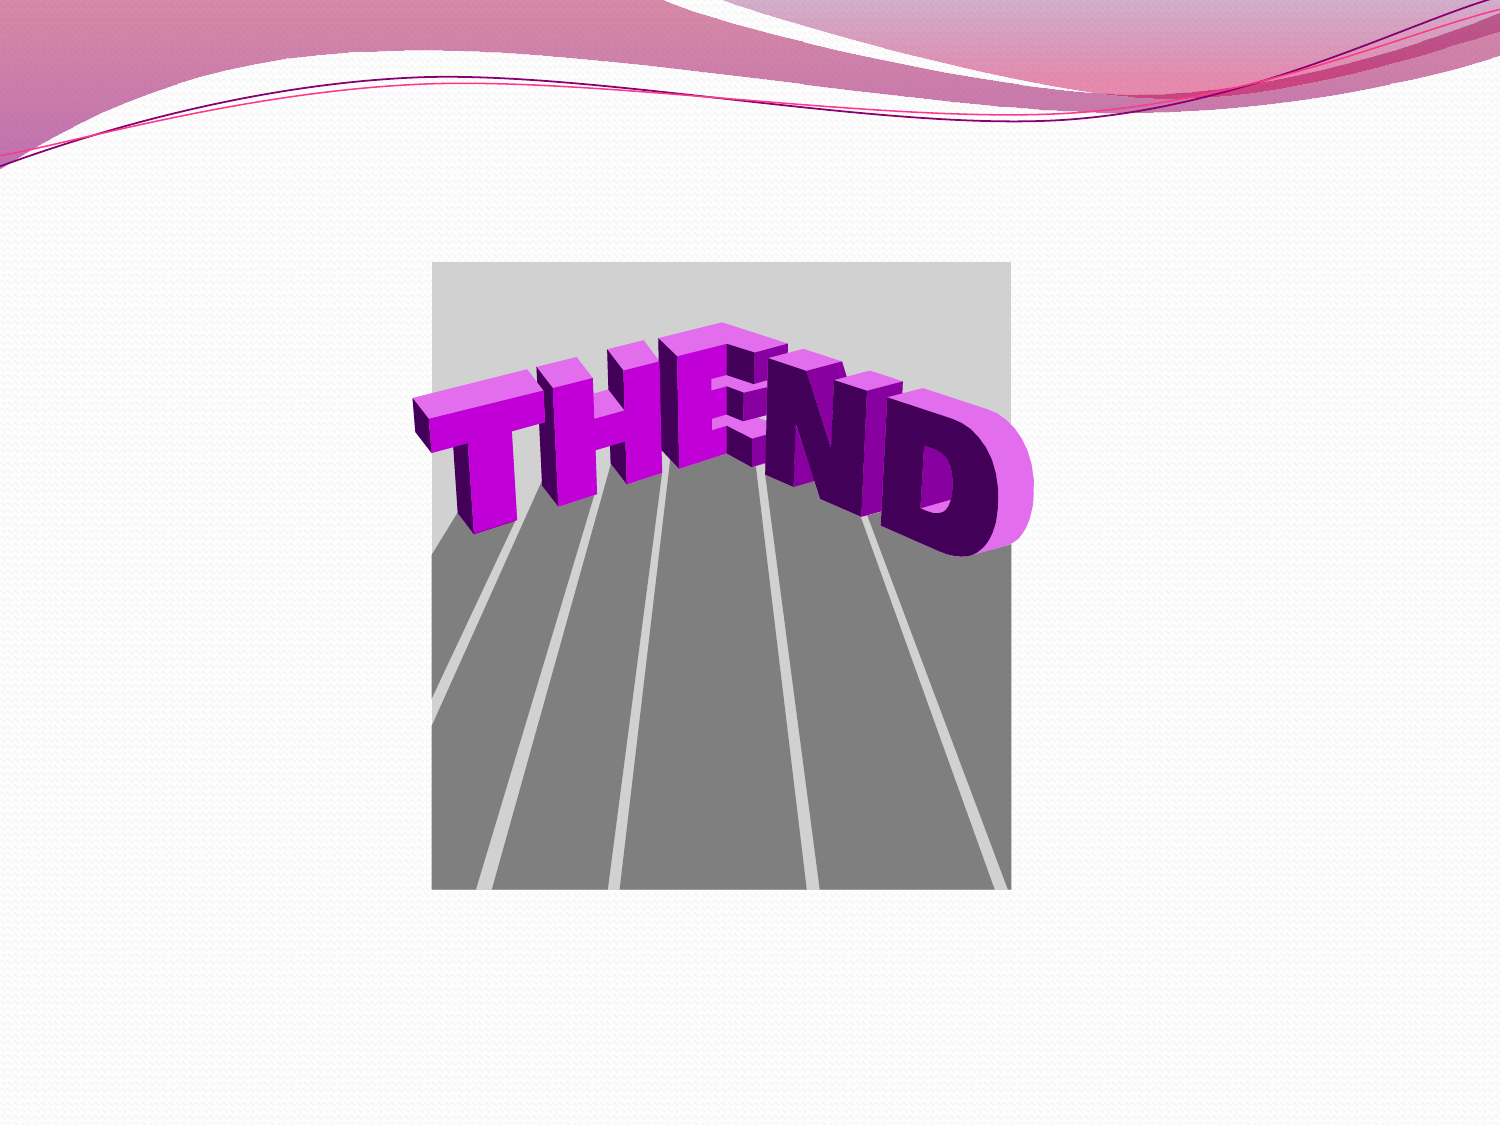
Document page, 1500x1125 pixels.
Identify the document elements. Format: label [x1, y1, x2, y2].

picture [412, 262, 1038, 890]
